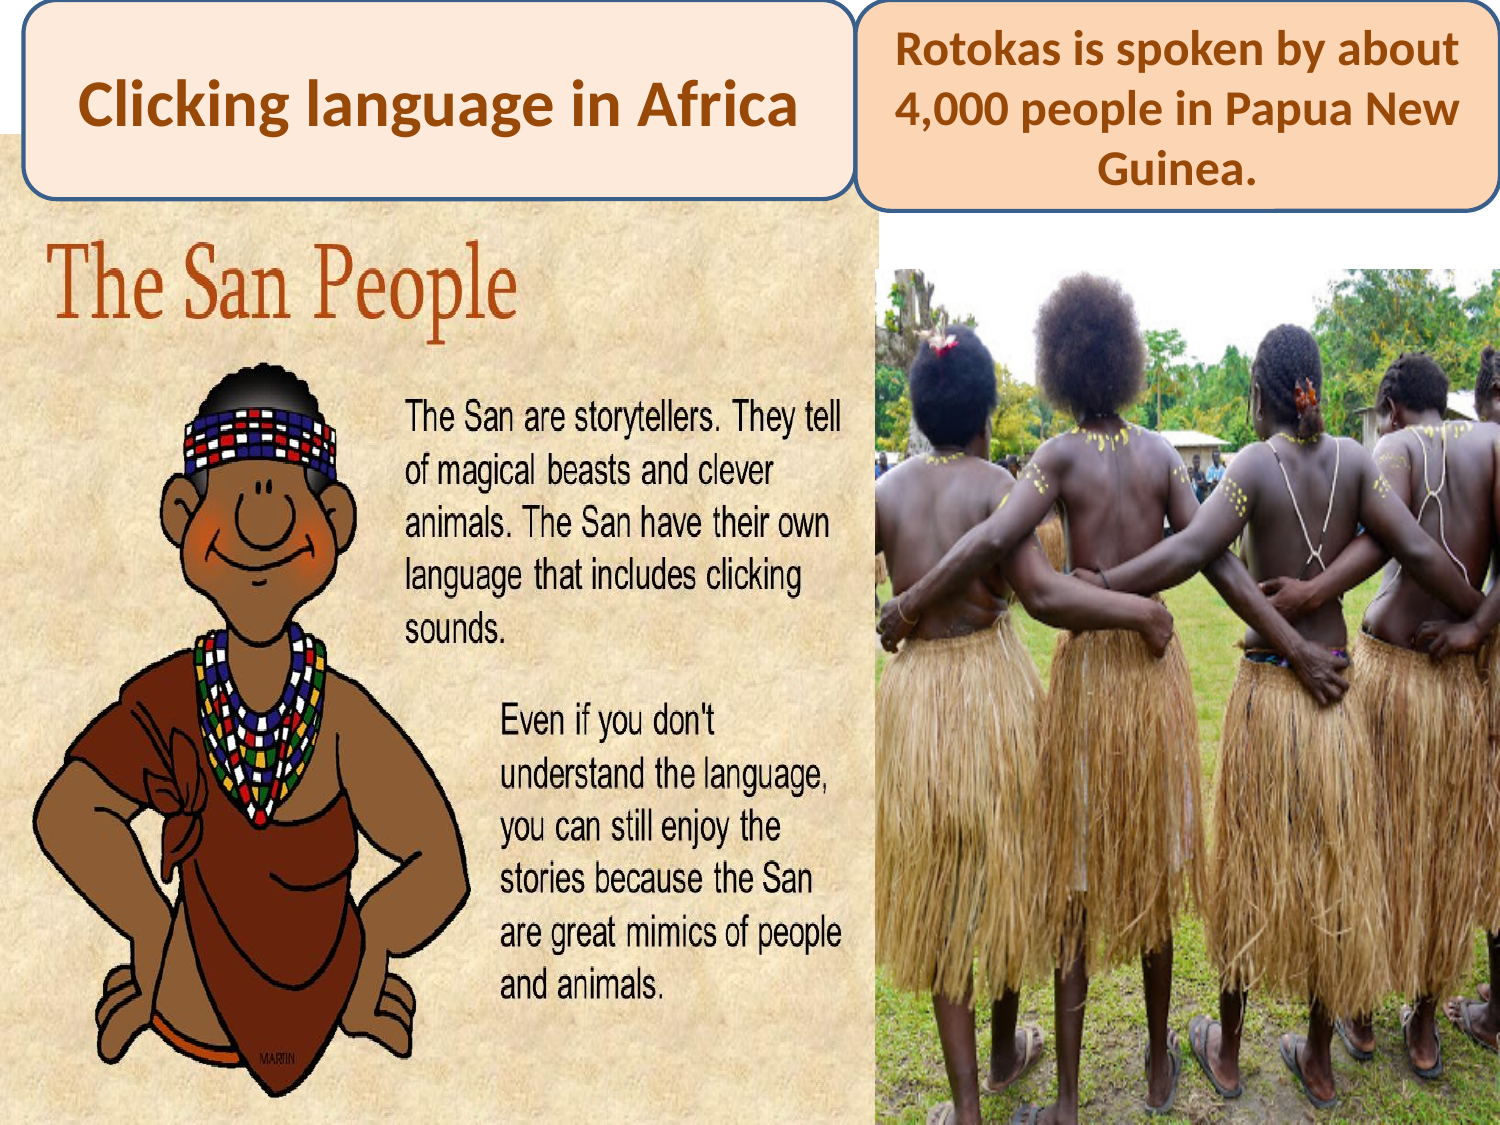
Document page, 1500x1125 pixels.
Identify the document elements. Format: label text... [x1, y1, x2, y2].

text_box Rotokas is spoken by about 4,000 people in Papua New Guinea. [853, 0, 1500, 213]
text_box Clicking language in Africa [21, 0, 856, 132]
picture [0, 134, 1500, 1125]
